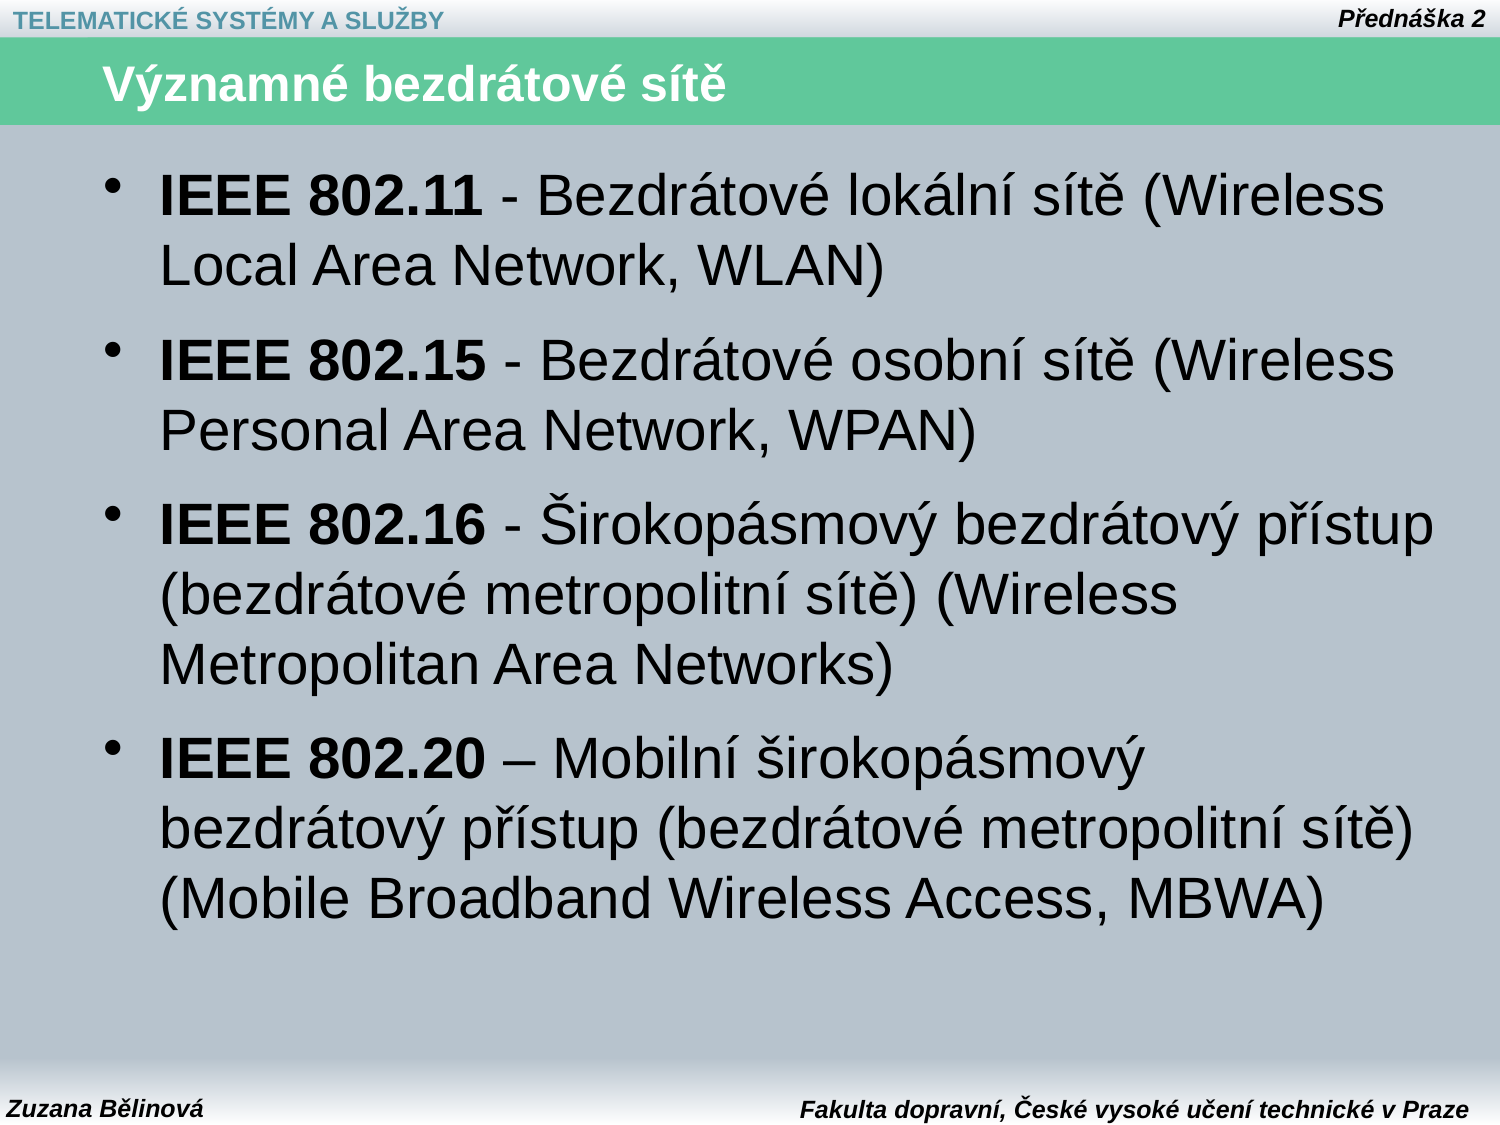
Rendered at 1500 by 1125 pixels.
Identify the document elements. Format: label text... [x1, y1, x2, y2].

list IEEE 802.11 - Bezdrátové lokální sítě (Wireless Local Area Network, WLAN) IEEE 802.15 - Bezdrátové osobní sítě (Wireless Personal Area Network, WPAN) IEEE 802.16 - Širokopásmový bezdrátový přístup (bezdrátové metropolitní sítě) (Wireless Metropolitan Area Networks) IEEE 802.20 – Mobilní širokopásmový bezdrátový přístup (bezdrátové metropolitní sítě) (Mobile Broadband Wireless Access, MBWA) [88, 149, 1460, 965]
title Významné bezdrátové sítě [87, 37, 1500, 126]
